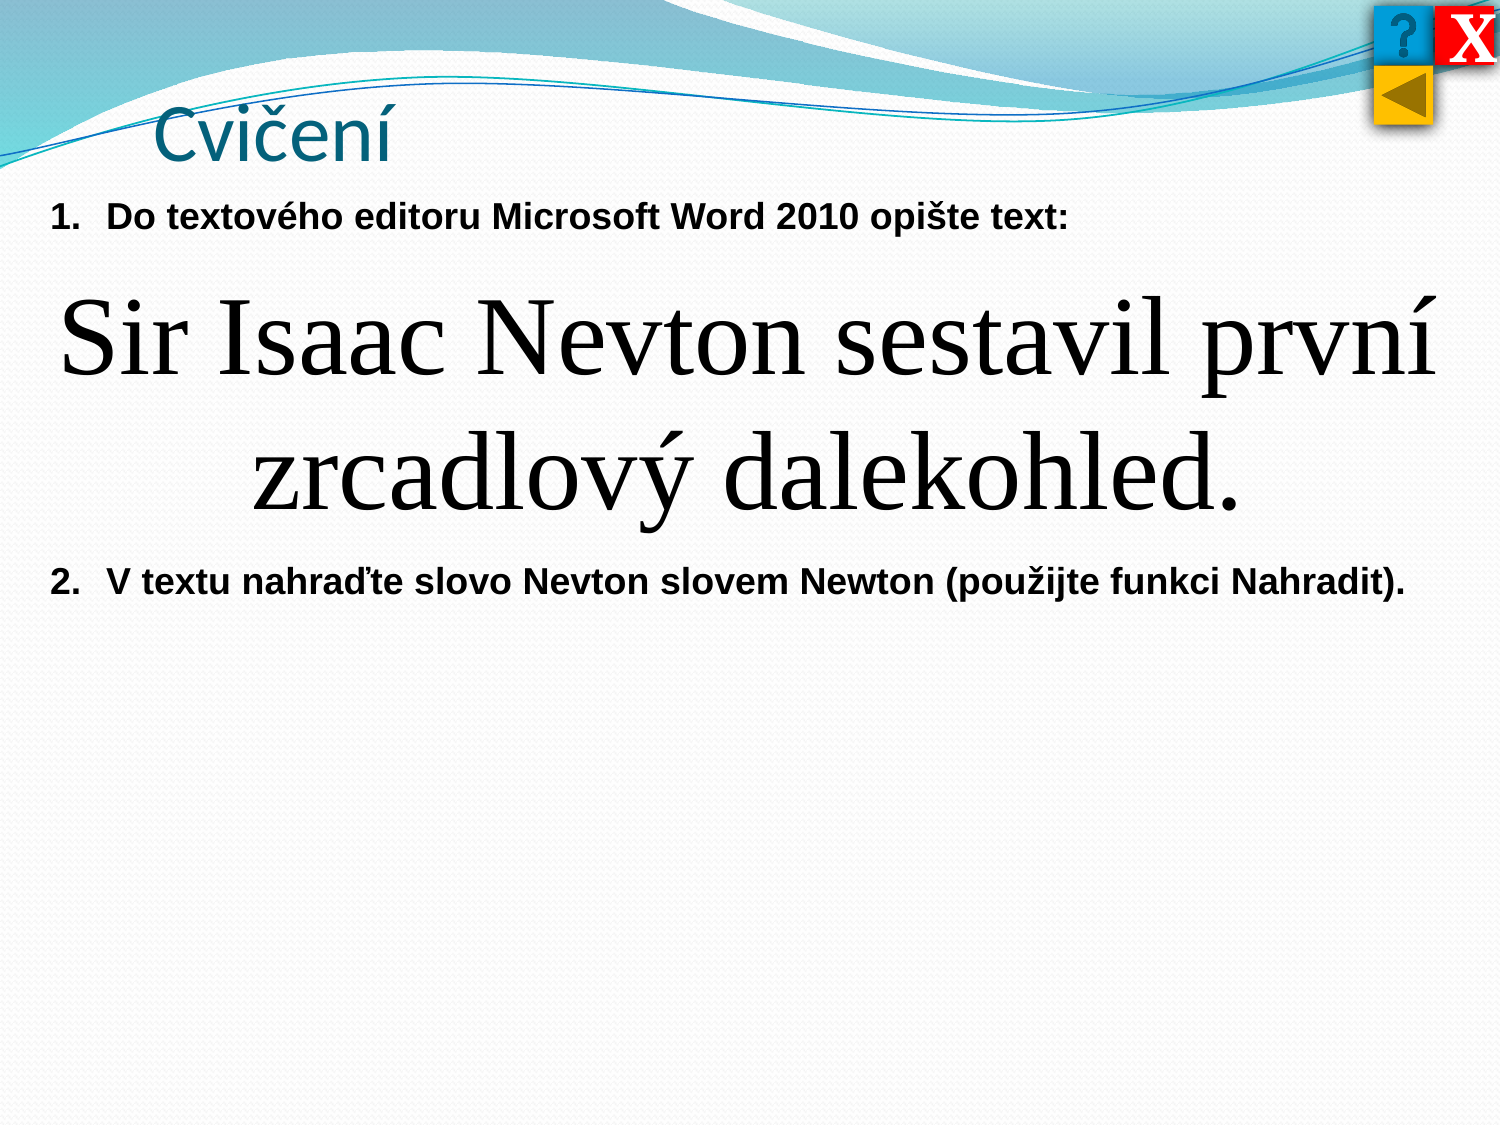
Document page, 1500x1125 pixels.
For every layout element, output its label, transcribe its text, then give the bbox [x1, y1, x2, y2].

text_box Do textového editoru Microsoft Word 2010 opište text: Sir Isaac Nevton sestavil první zrcadlový dalekohled. V textu nahraďte slovo Nevton slovem Newton (použijte funkci Nahradit). [35, 184, 1462, 610]
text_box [1373, 5, 1495, 125]
title Cvičení [153, 90, 1240, 179]
